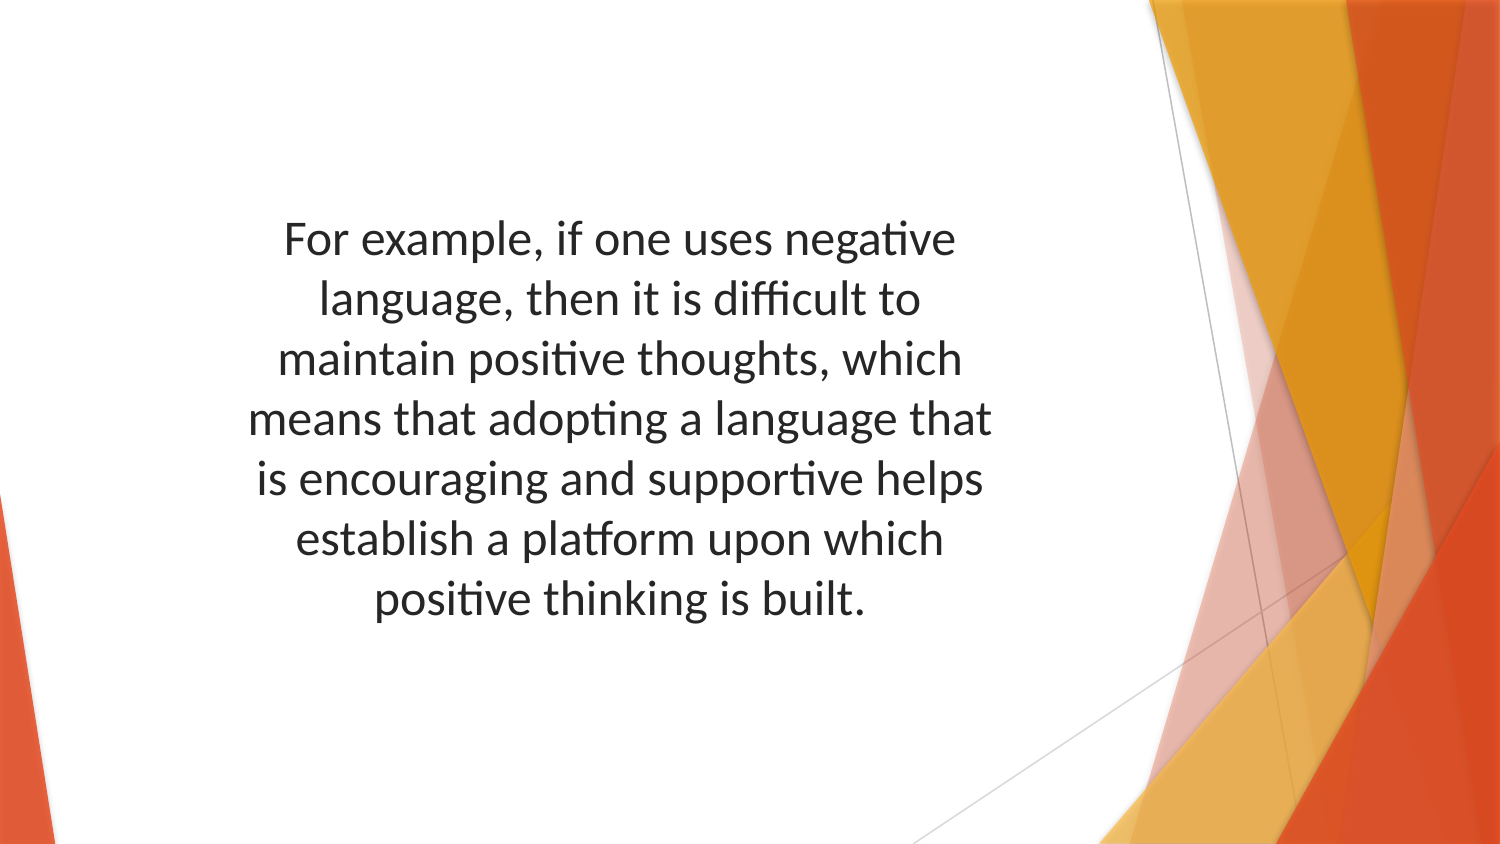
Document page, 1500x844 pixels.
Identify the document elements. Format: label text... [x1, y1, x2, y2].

list For example, if one uses negative language, then it is difficult to maintain positive thoughts, which means that adopting a language that is encouraging and supportive helps establish a platform upon which positive thinking is built. [218, 197, 1022, 635]
